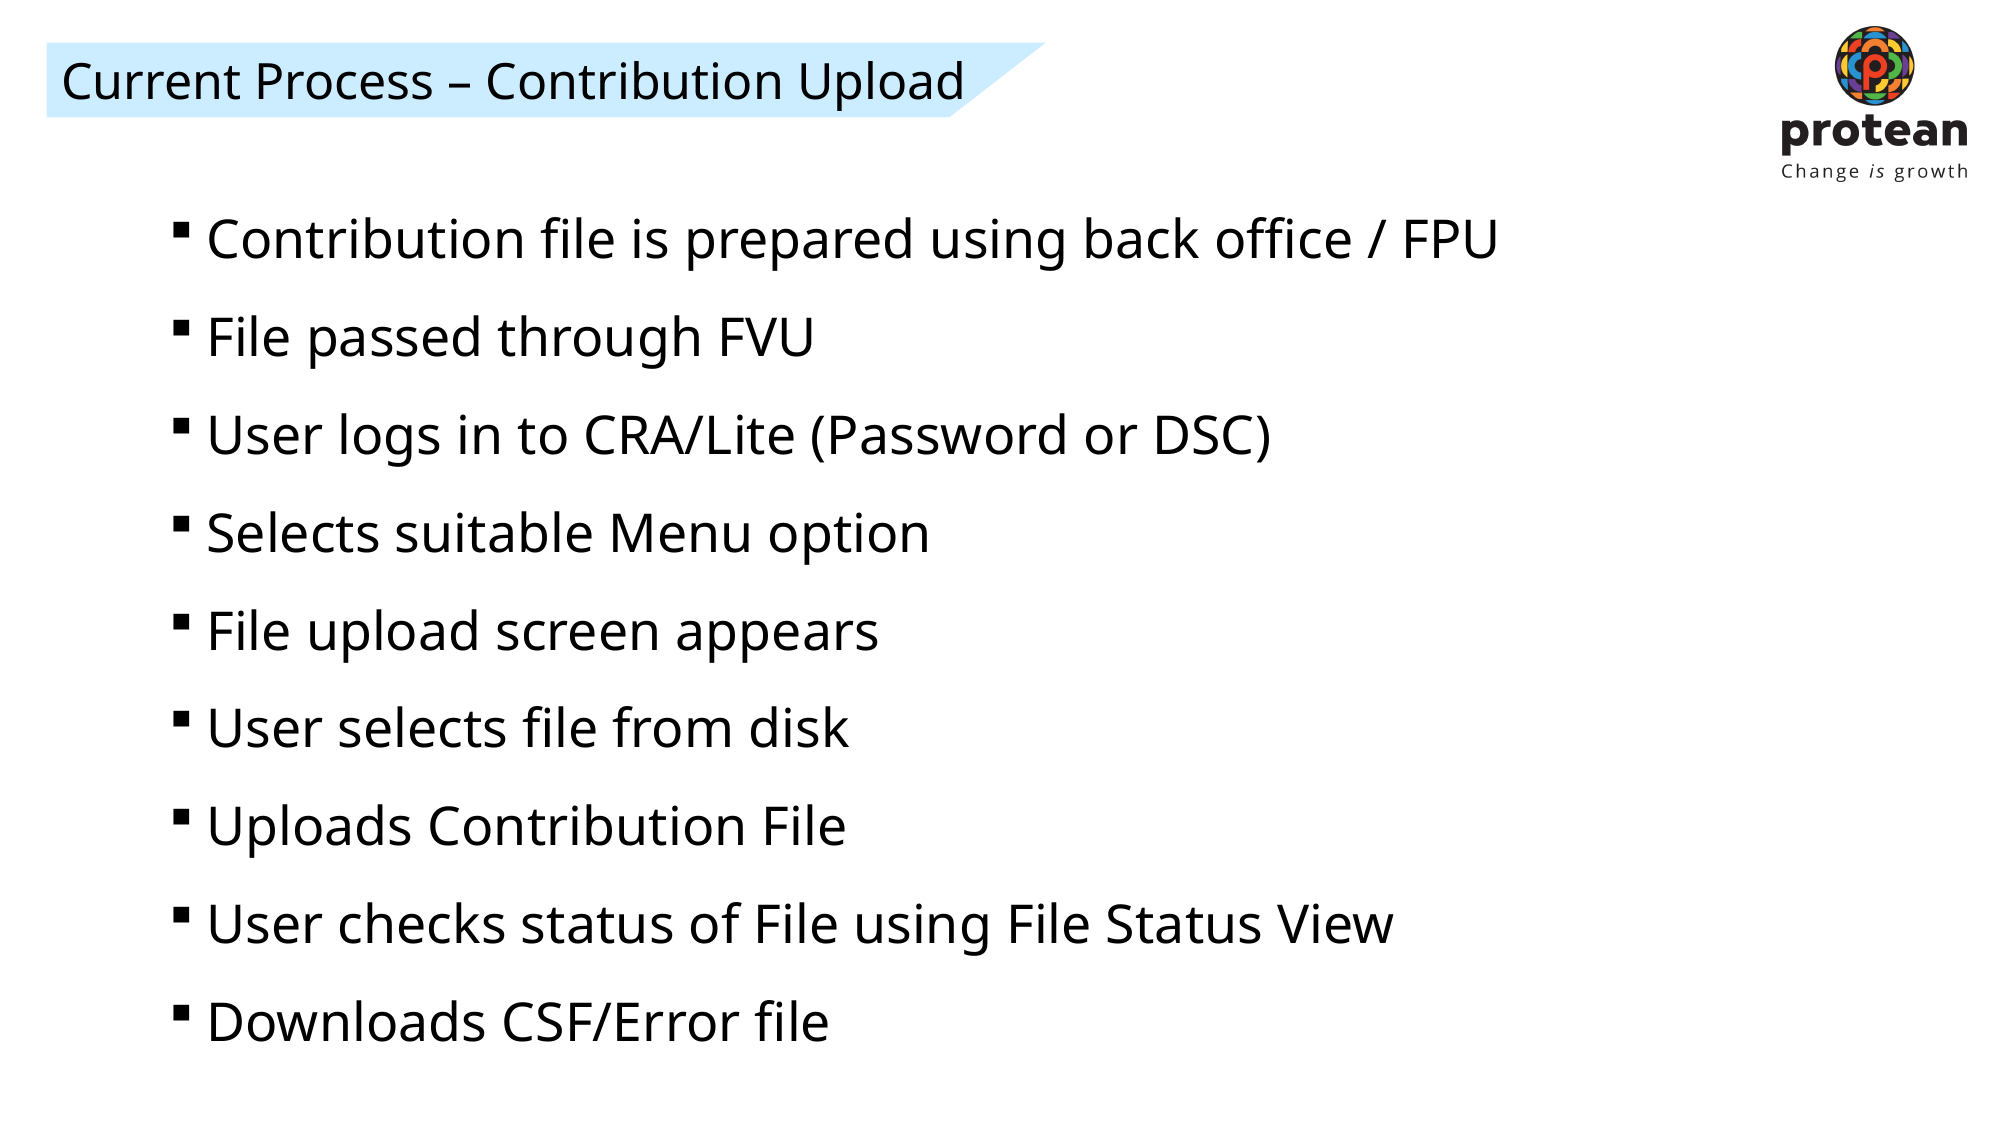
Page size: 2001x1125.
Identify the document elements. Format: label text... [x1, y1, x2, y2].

text_box Current Process – Contribution Upload [46, 42, 1046, 118]
text_box Contribution file is prepared using back office / FPU File passed through FVU User logs in to CRA/Lite (Password or DSC) Selects suitable Menu option File upload screen appears User selects file from disk Uploads Contribution File User checks status of File using File Status View Downloads CSF/Error file [154, 184, 1634, 1060]
picture [1782, 26, 1967, 182]
